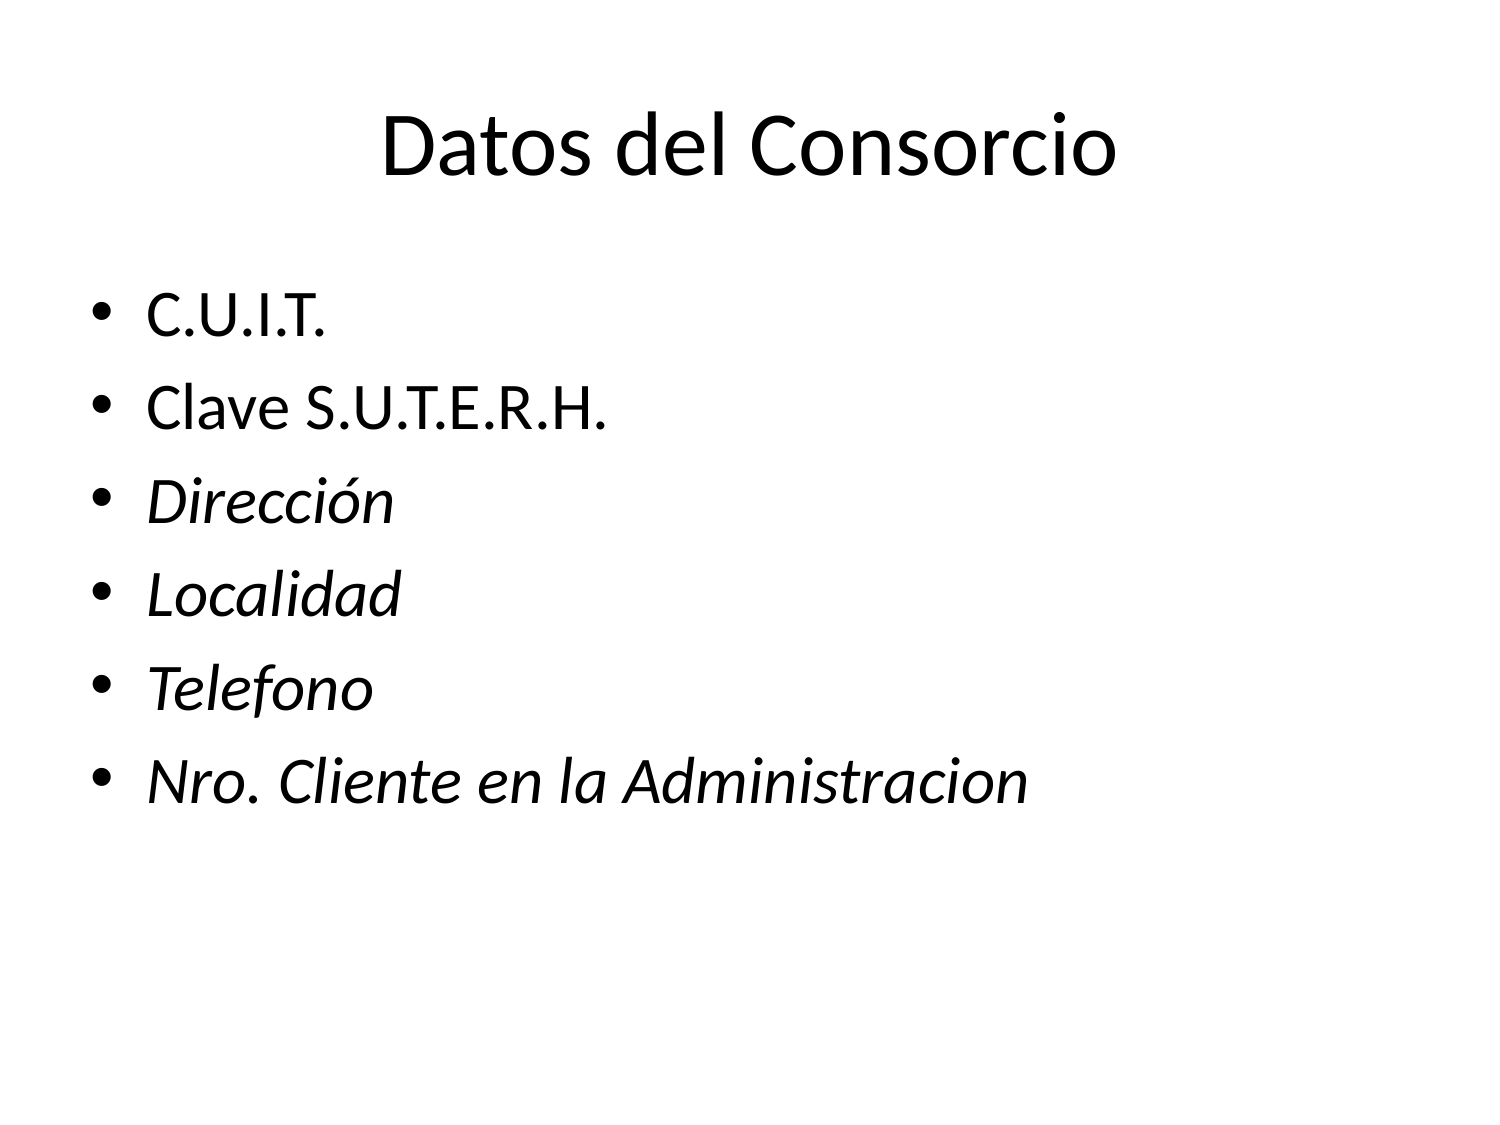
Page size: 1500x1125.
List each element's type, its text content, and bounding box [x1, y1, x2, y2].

title Datos del Consorcio [75, 45, 1425, 233]
list C.U.I.T. Clave S.U.T.E.R.H. Dirección Localidad Telefono Nro. Cliente en la Administracion [75, 262, 1425, 1005]
